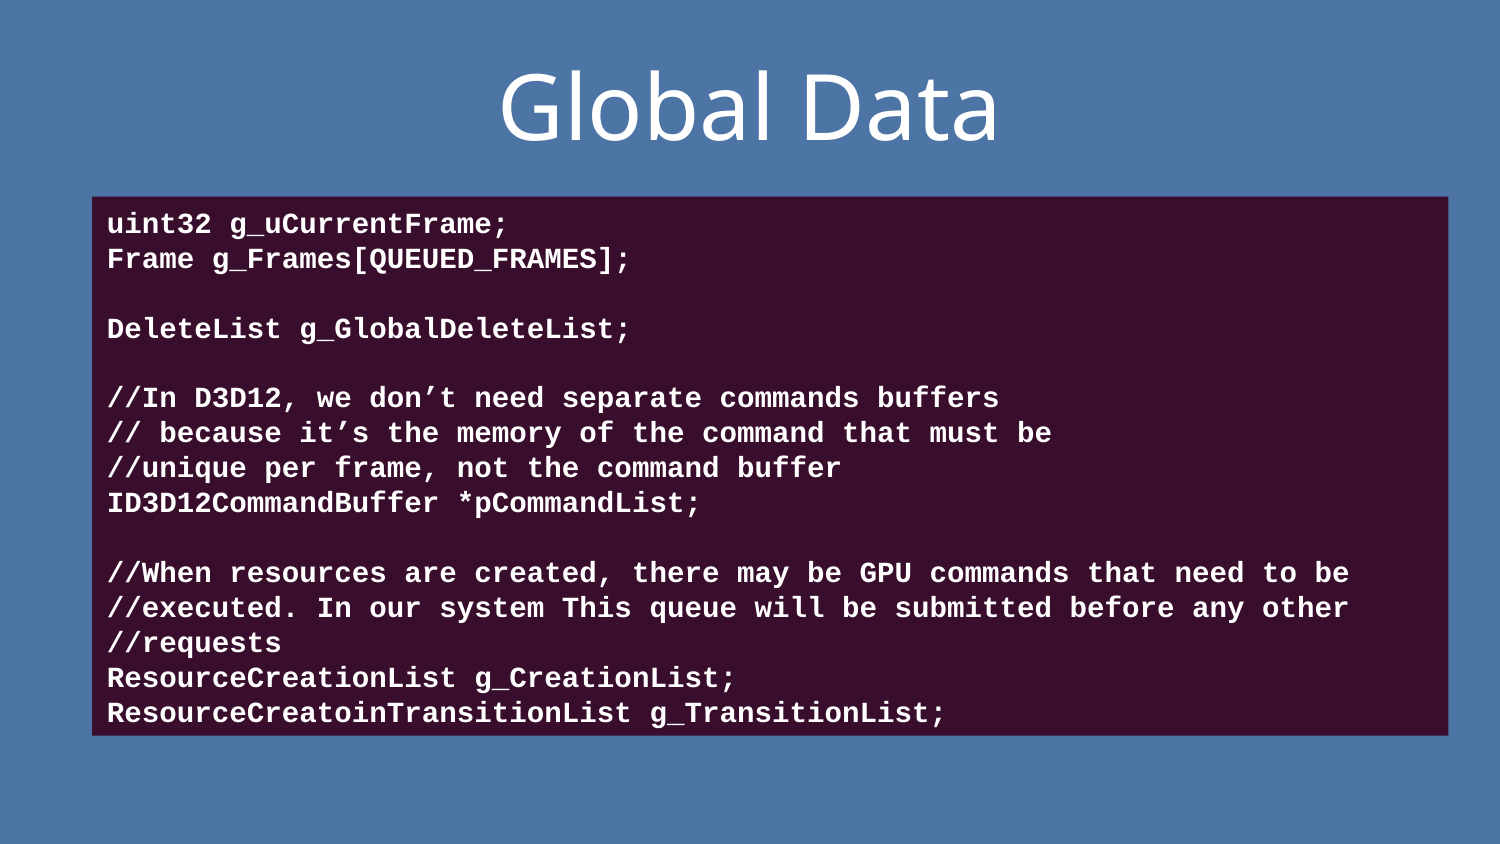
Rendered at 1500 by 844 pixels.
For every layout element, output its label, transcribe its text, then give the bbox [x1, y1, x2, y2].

text_box uint32 g_uCurrentFrame; Frame g_Frames[QUEUED_FRAMES]; DeleteList g_GlobalDeleteList; //In D3D12, we don’t need separate commands buffers // because it’s the memory of the command that must be //unique per frame, not the command buffer ID3D12CommandBuffer *pCommandList; //When resources are created, there may be GPU commands that need to be //executed. In our system This queue will be submitted before any other //requests ResourceCreationList g_CreationList; ResourceCreatoinTransitionList g_TransitionList; [92, 196, 1449, 736]
title Global Data [75, 33, 1425, 175]
